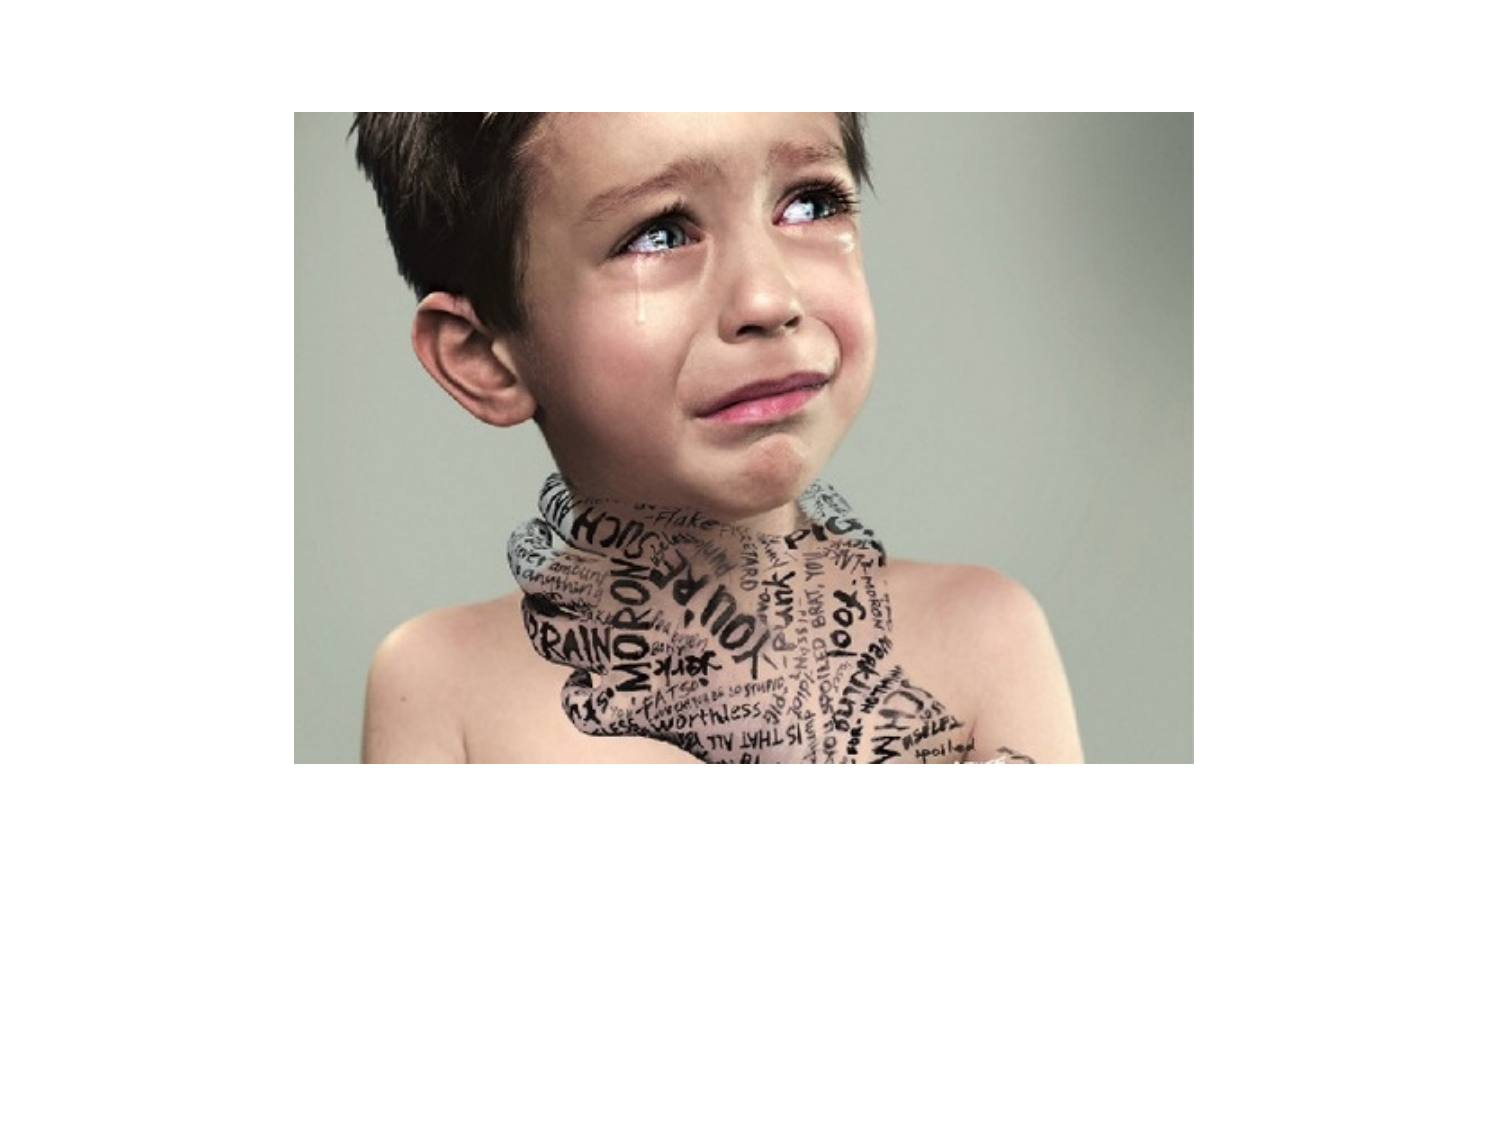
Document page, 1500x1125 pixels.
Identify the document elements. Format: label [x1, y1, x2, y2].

picture [293, 100, 1195, 776]
